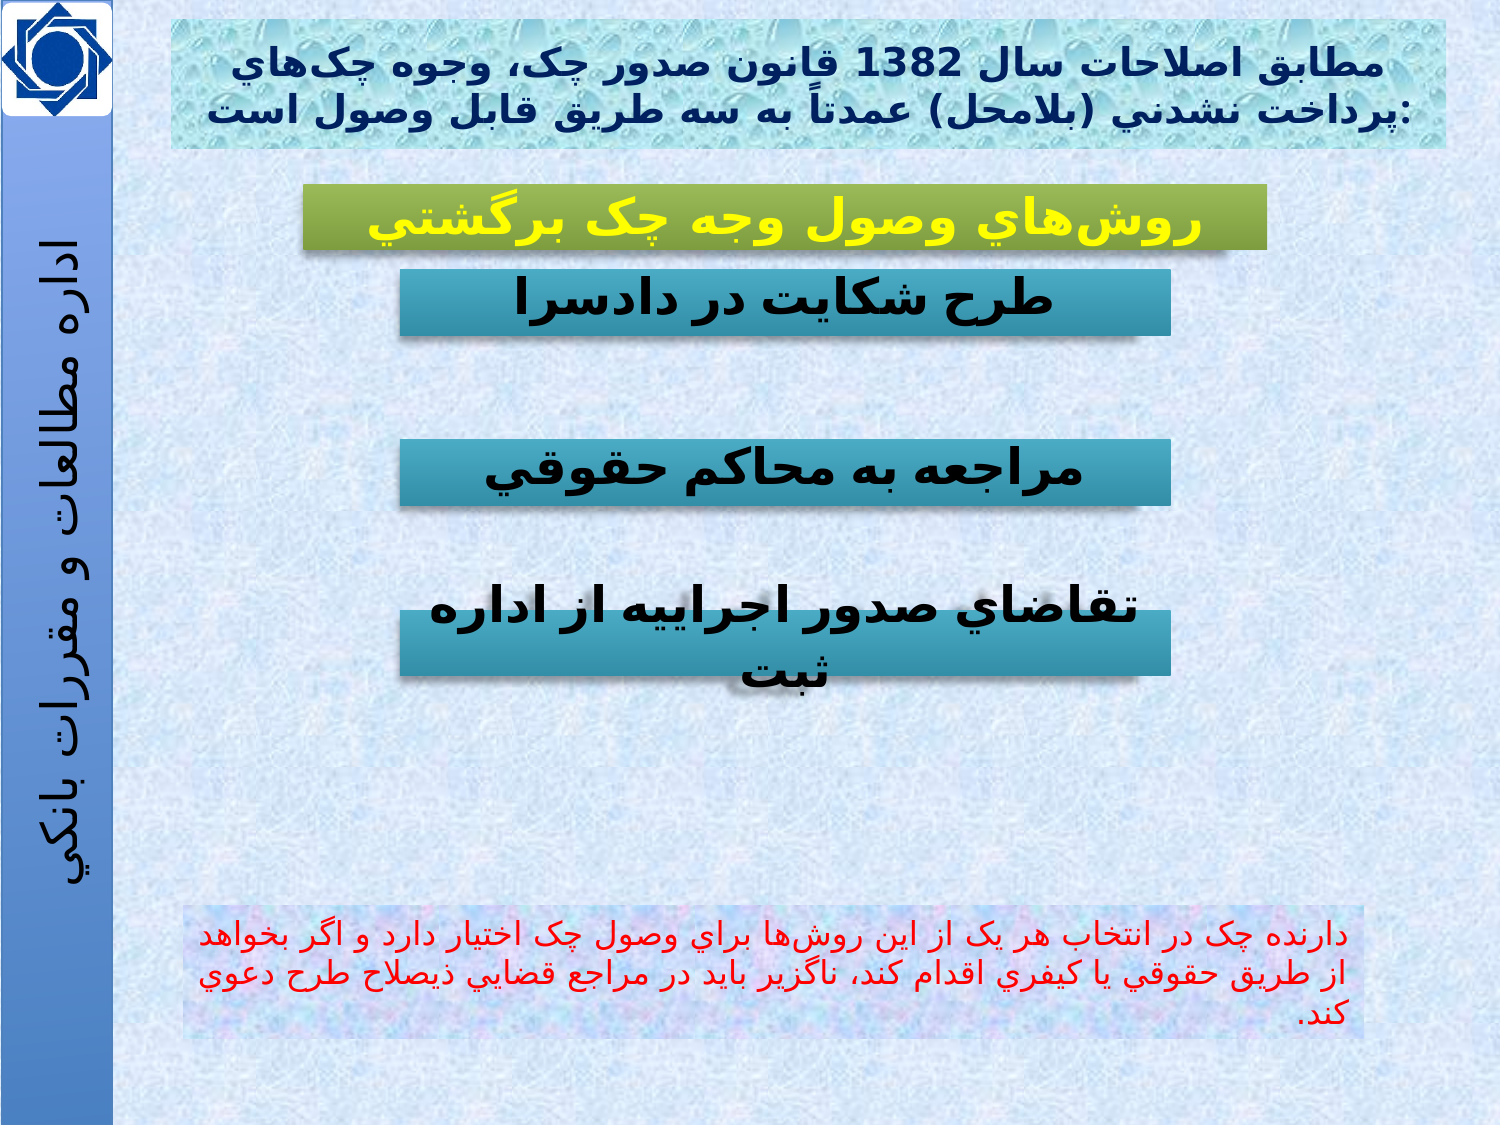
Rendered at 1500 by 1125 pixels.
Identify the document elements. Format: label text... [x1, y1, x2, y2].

picture [0, 0, 1500, 1125]
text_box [182, 184, 1388, 847]
subtitle دارنده چک در انتخاب هر يک از اين روش‌ها براي وصول چک اختيار دارد و اگر بخواهد از طريق حقوقي يا کيفري اقدام کند، ناگزير بايد در مراجع قضايي ذيصلاح طرح دعوي کند. [183, 905, 1365, 1039]
title مطابق اصلاحات سال 1382 قانون صدور چک، وجوه چک‌هاي پرداخت نشدني (بلامحل) عمدتاً به سه طريق قابل وصول است: [171, 19, 1447, 149]
